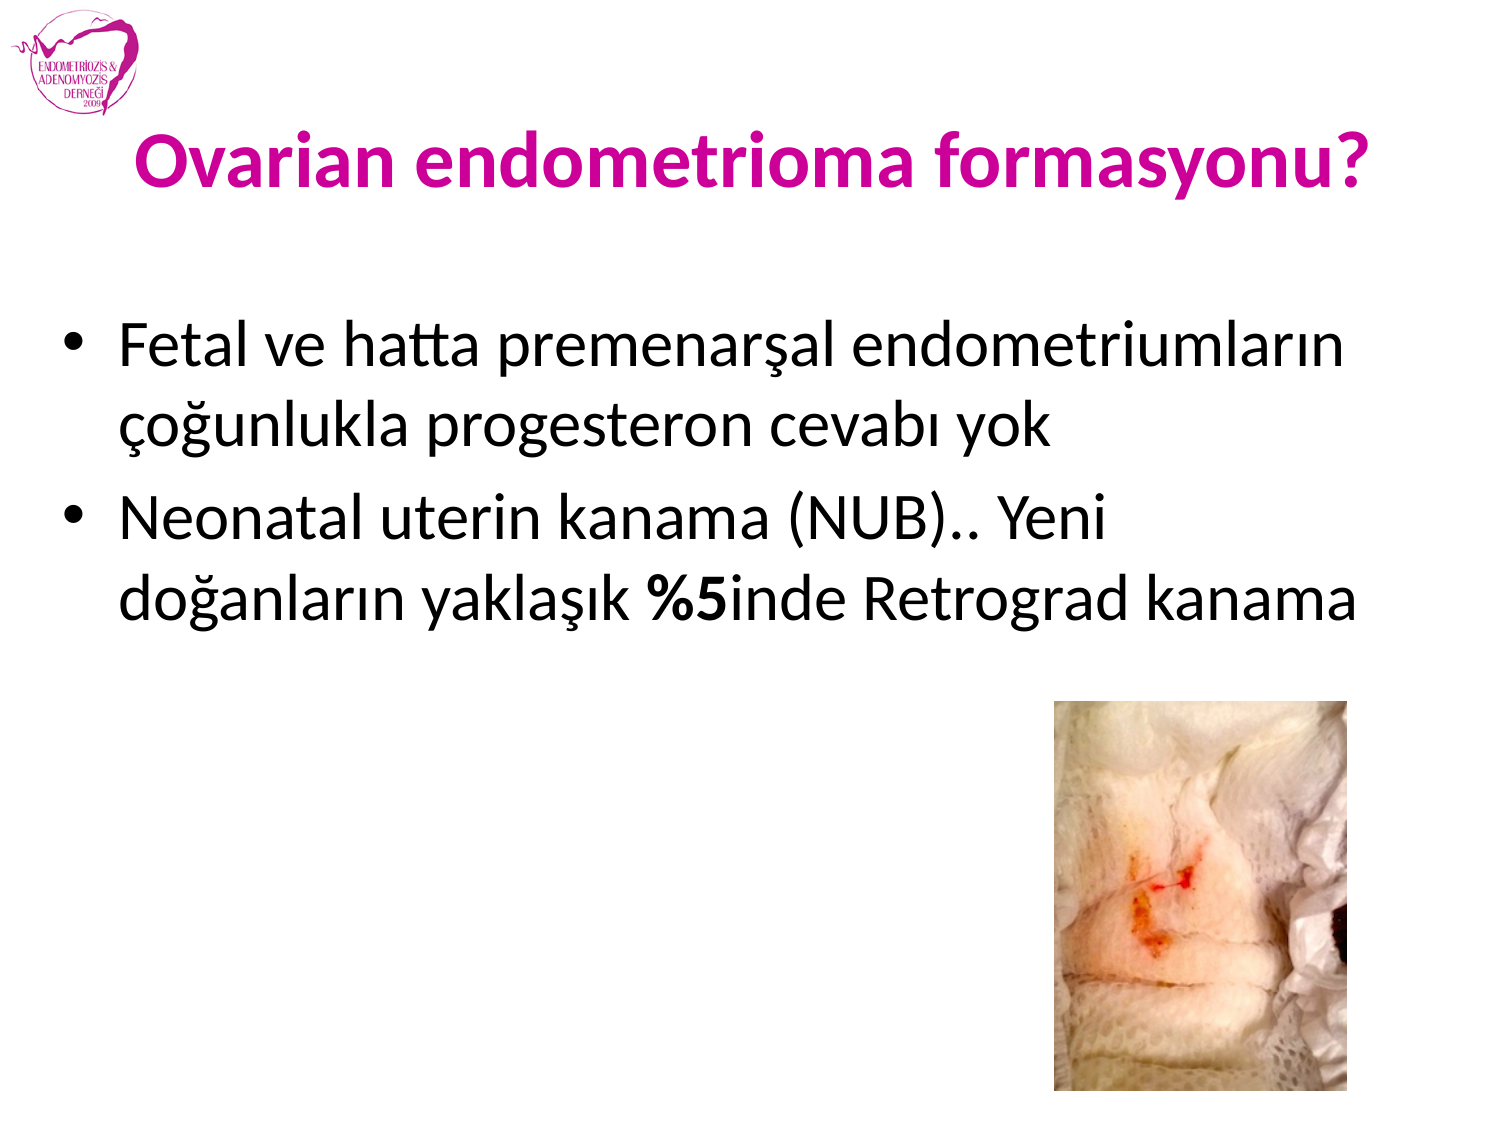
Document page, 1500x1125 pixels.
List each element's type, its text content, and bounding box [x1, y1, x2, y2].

title Ovarian endometrioma formasyonu? [79, 61, 1429, 250]
picture [1054, 700, 1347, 1091]
picture [11, 4, 147, 119]
list Fetal ve hatta premenarşal endometriumların çoğunlukla progesteron cevabı yok Neonatal uterin kanama (NUB).. Yeni doğanların yaklaşık %5inde Retrograd kanama [46, 292, 1425, 1035]
